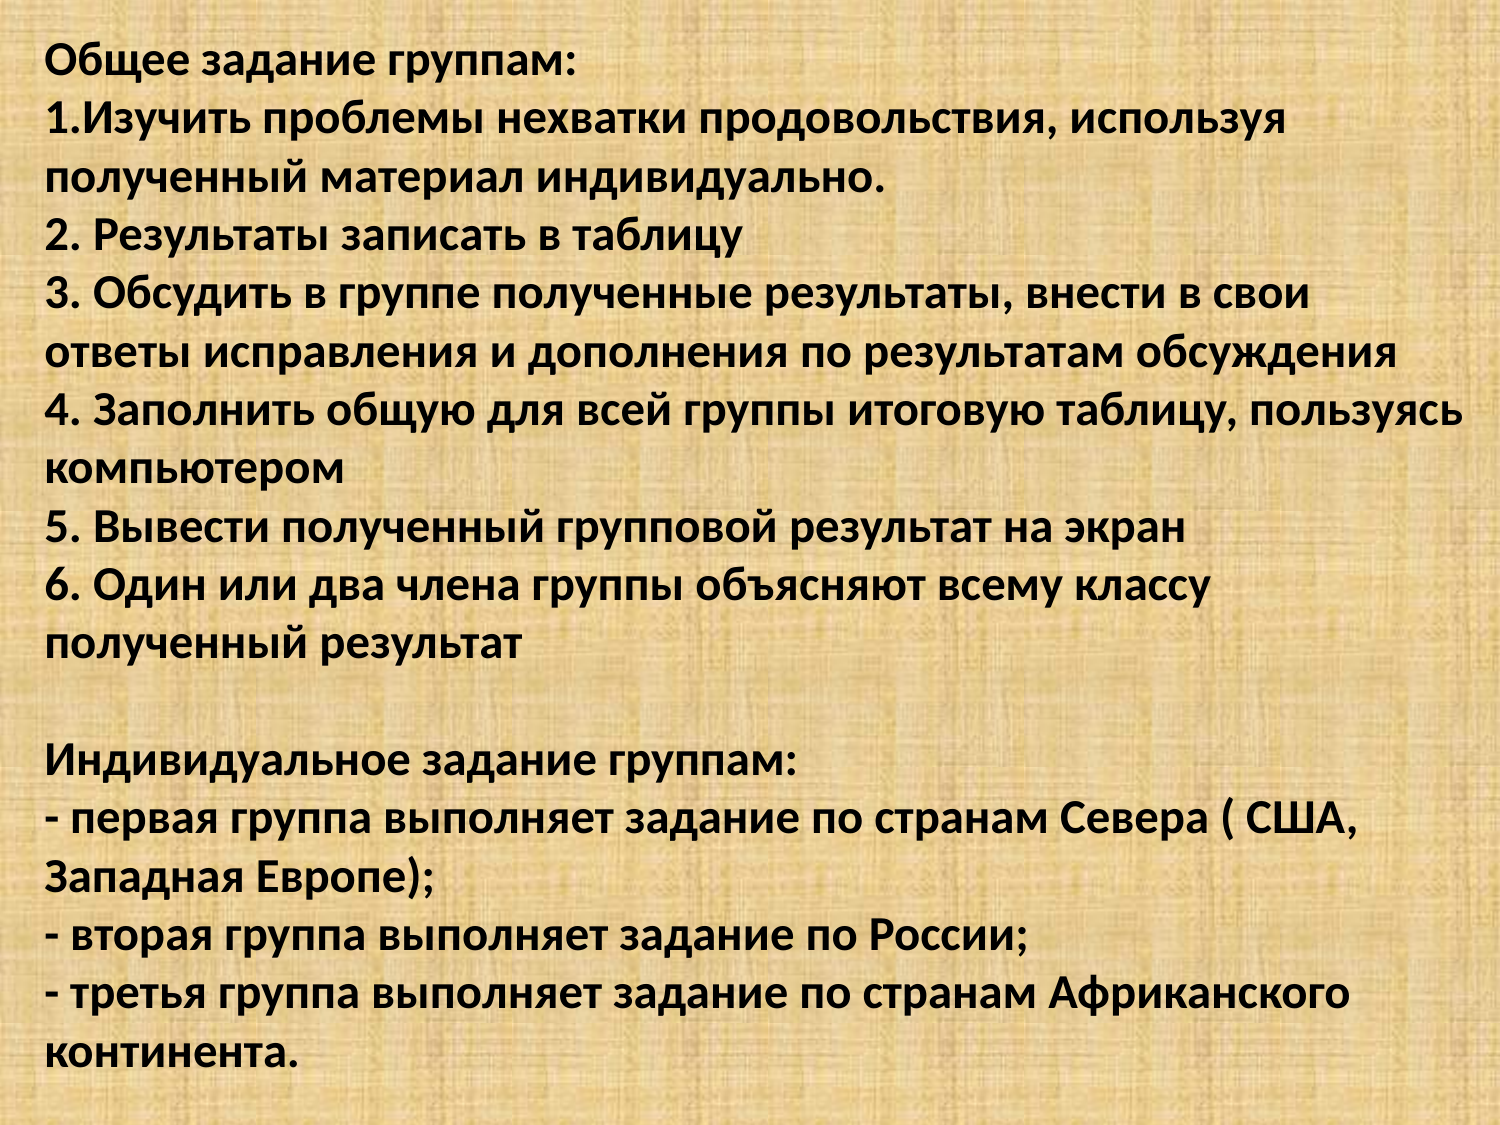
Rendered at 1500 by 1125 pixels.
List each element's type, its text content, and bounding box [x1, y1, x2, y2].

list Общее задание группам: 1.Изучить проблемы нехватки продовольствия, используя полученный материал индивидуально. 2. Результаты записать в таблицу 3. Обсудить в группе полученные результаты, внести в свои ответы исправления и дополнения по результатам обсуждения 4. Заполнить общую для всей группы итоговую таблицу, пользуясь компьютером 5. Вывести полученный групповой результат на экран 6. Один или два члена группы объясняют всему классу полученный результат Индивидуальное задание группам: - первая группа выполняет задание по странам Севера ( США, Западная Европе); - вторая группа выполняет задание по России; - третья группа выполняет задание по странам Африканского континента. [29, 19, 1483, 1094]
picture [0, 0, 1500, 1125]
